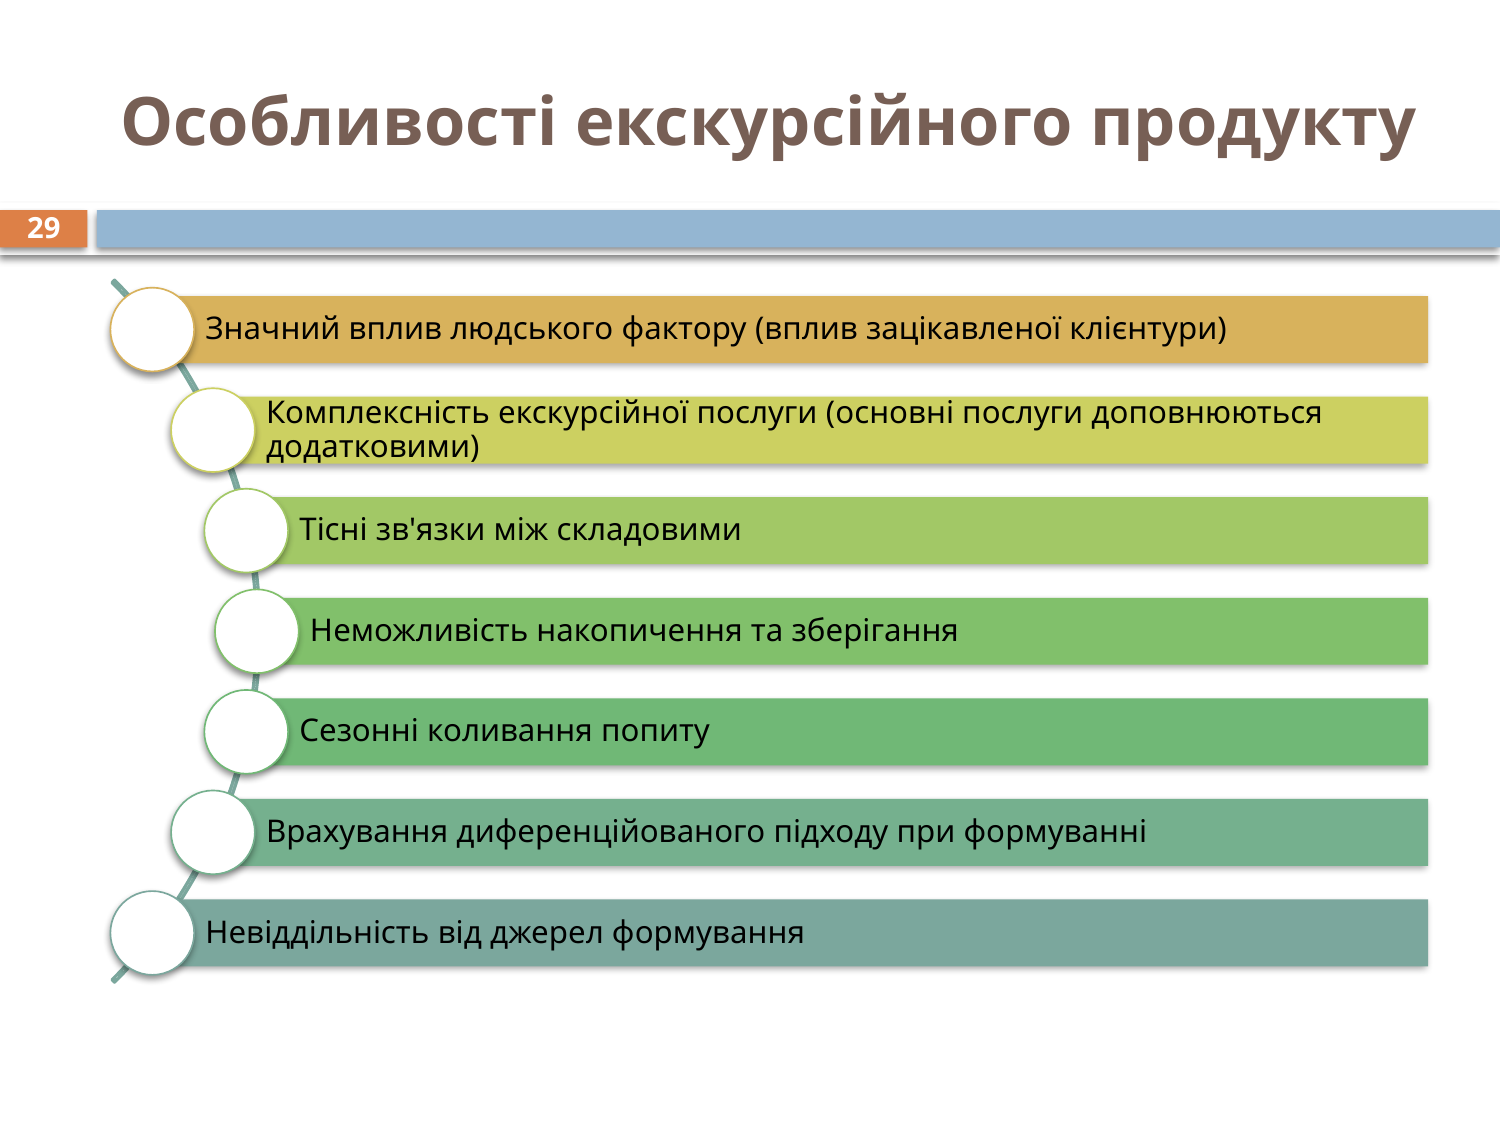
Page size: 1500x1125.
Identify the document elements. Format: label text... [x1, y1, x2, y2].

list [100, 262, 1439, 1001]
title Особливості екскурсійного продукту [100, 37, 1438, 200]
slide_number 29 [0, 208, 88, 249]
